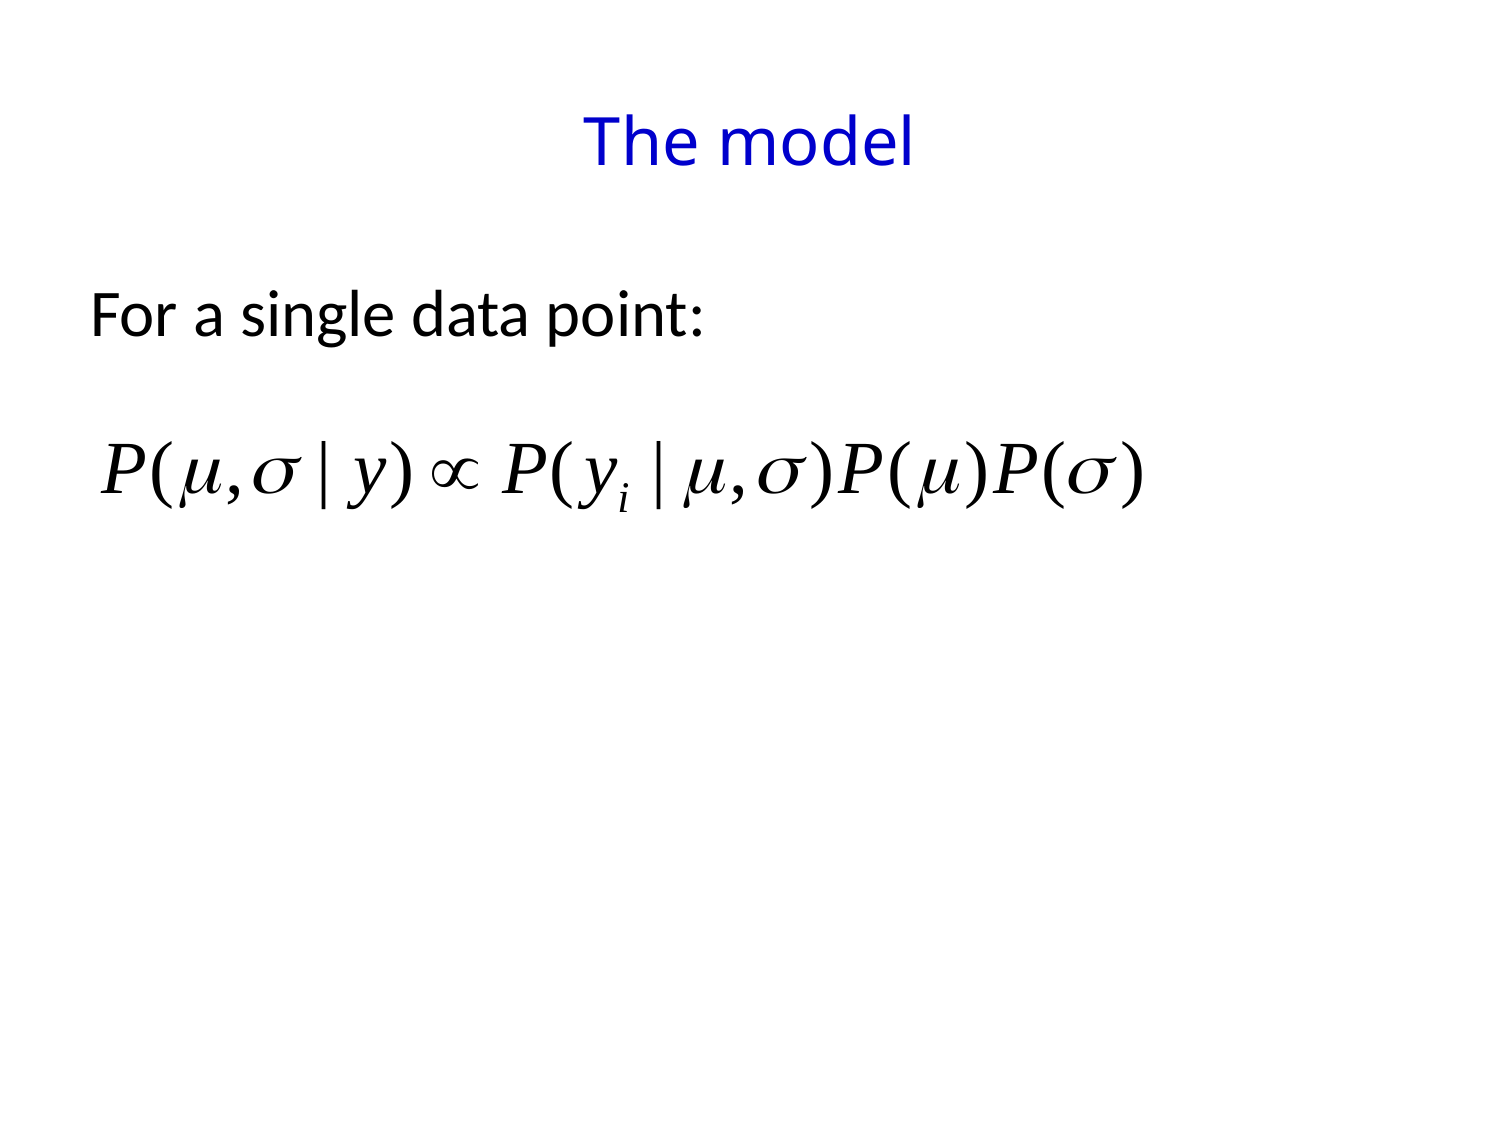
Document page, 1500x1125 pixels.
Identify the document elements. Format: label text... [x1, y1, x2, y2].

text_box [87, 418, 1157, 532]
title The model [75, 45, 1425, 233]
list For a single data point: [75, 262, 1425, 1005]
